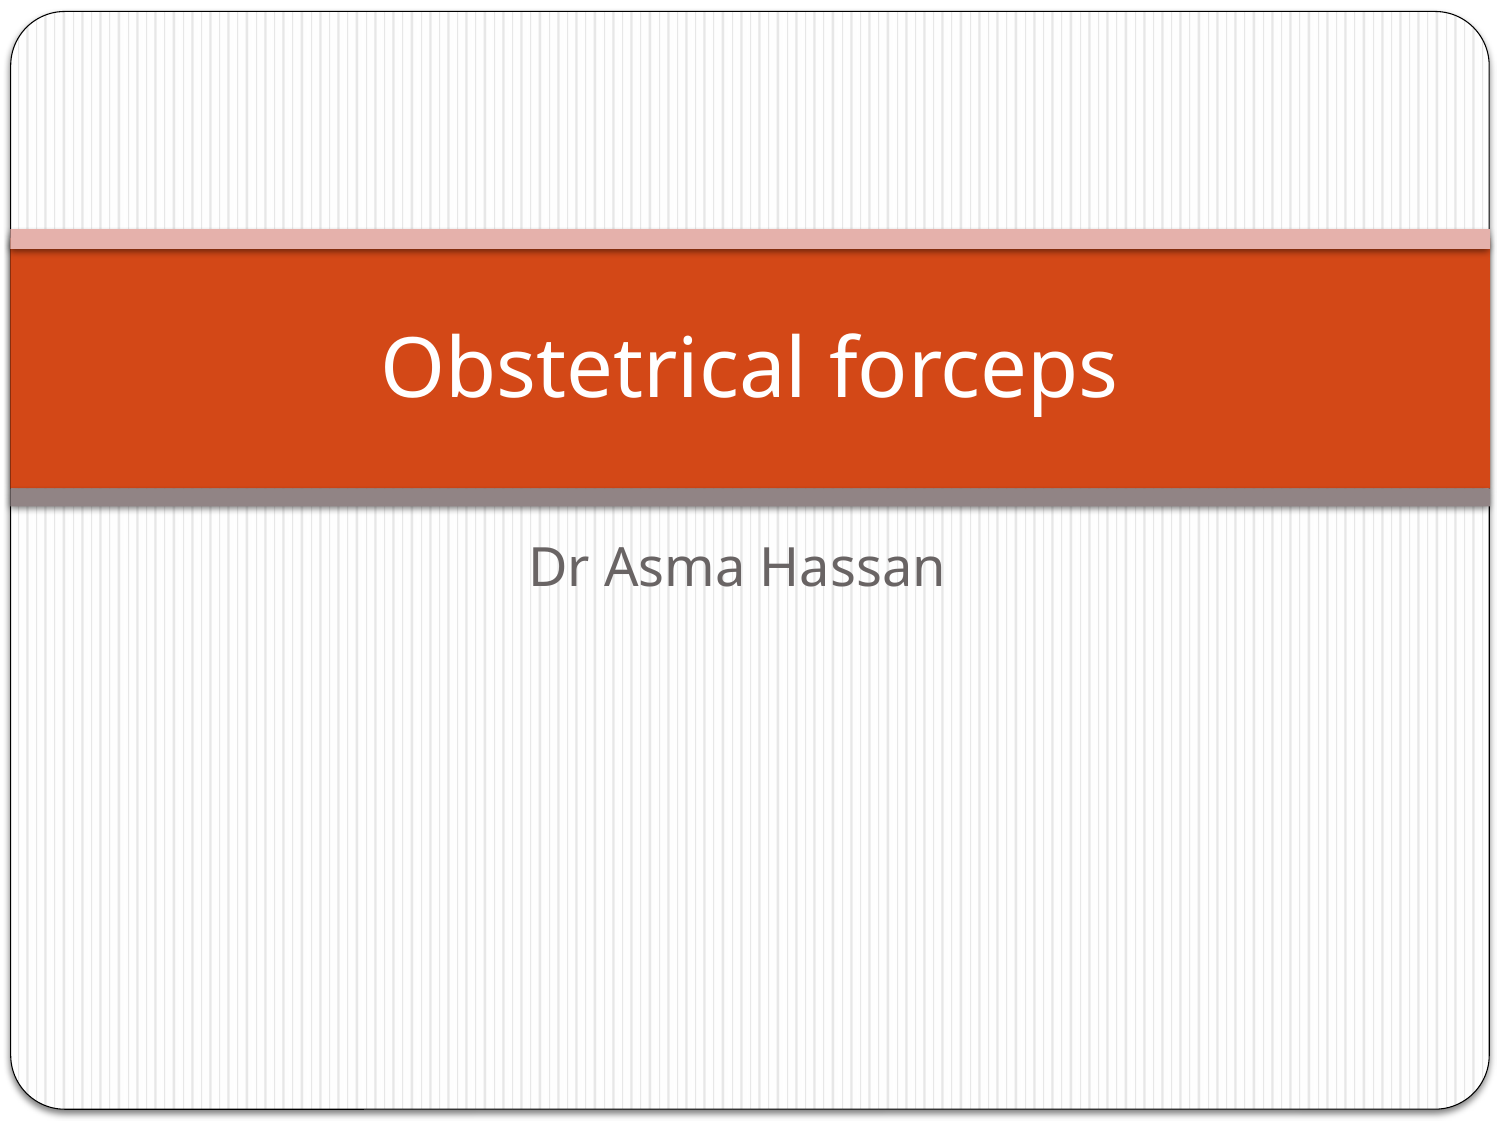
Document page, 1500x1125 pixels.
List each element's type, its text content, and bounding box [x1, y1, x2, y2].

subtitle Dr Asma Hassan [212, 525, 1263, 788]
title Obstetrical forceps [75, 247, 1425, 489]
